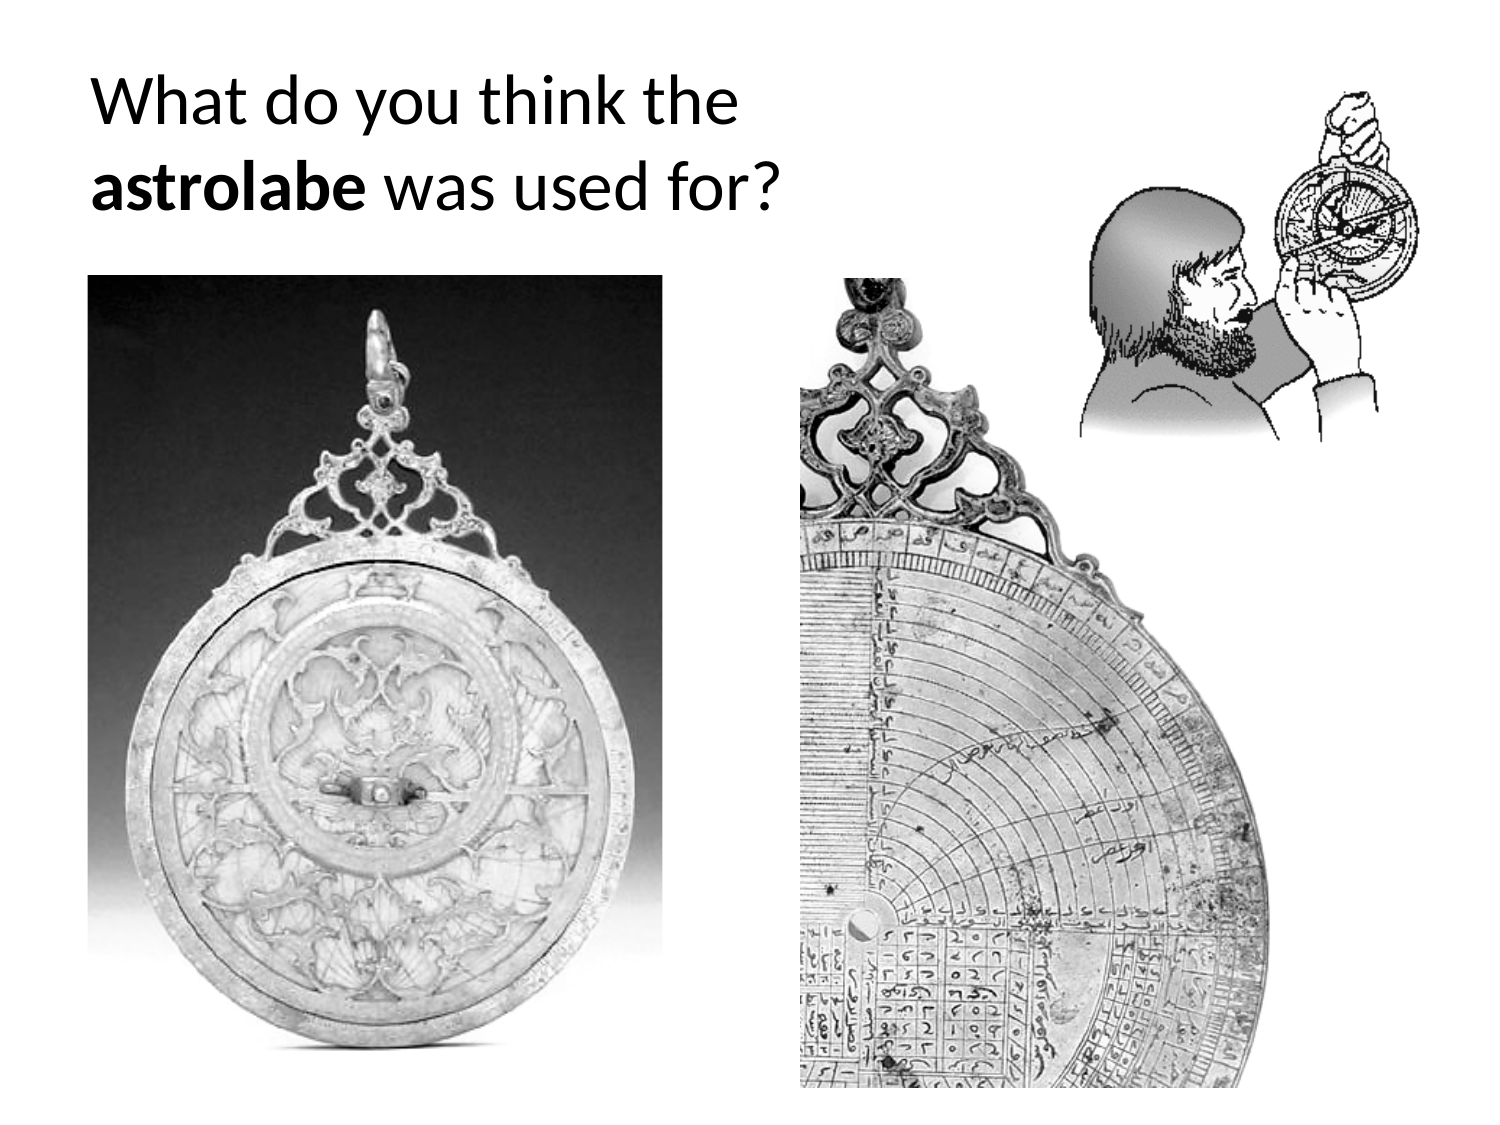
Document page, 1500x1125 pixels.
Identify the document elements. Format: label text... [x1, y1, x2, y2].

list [799, 278, 1338, 1088]
title What do you think the astrolabe was used for? [75, 45, 1425, 233]
picture [87, 274, 663, 1087]
picture [1074, 87, 1429, 448]
